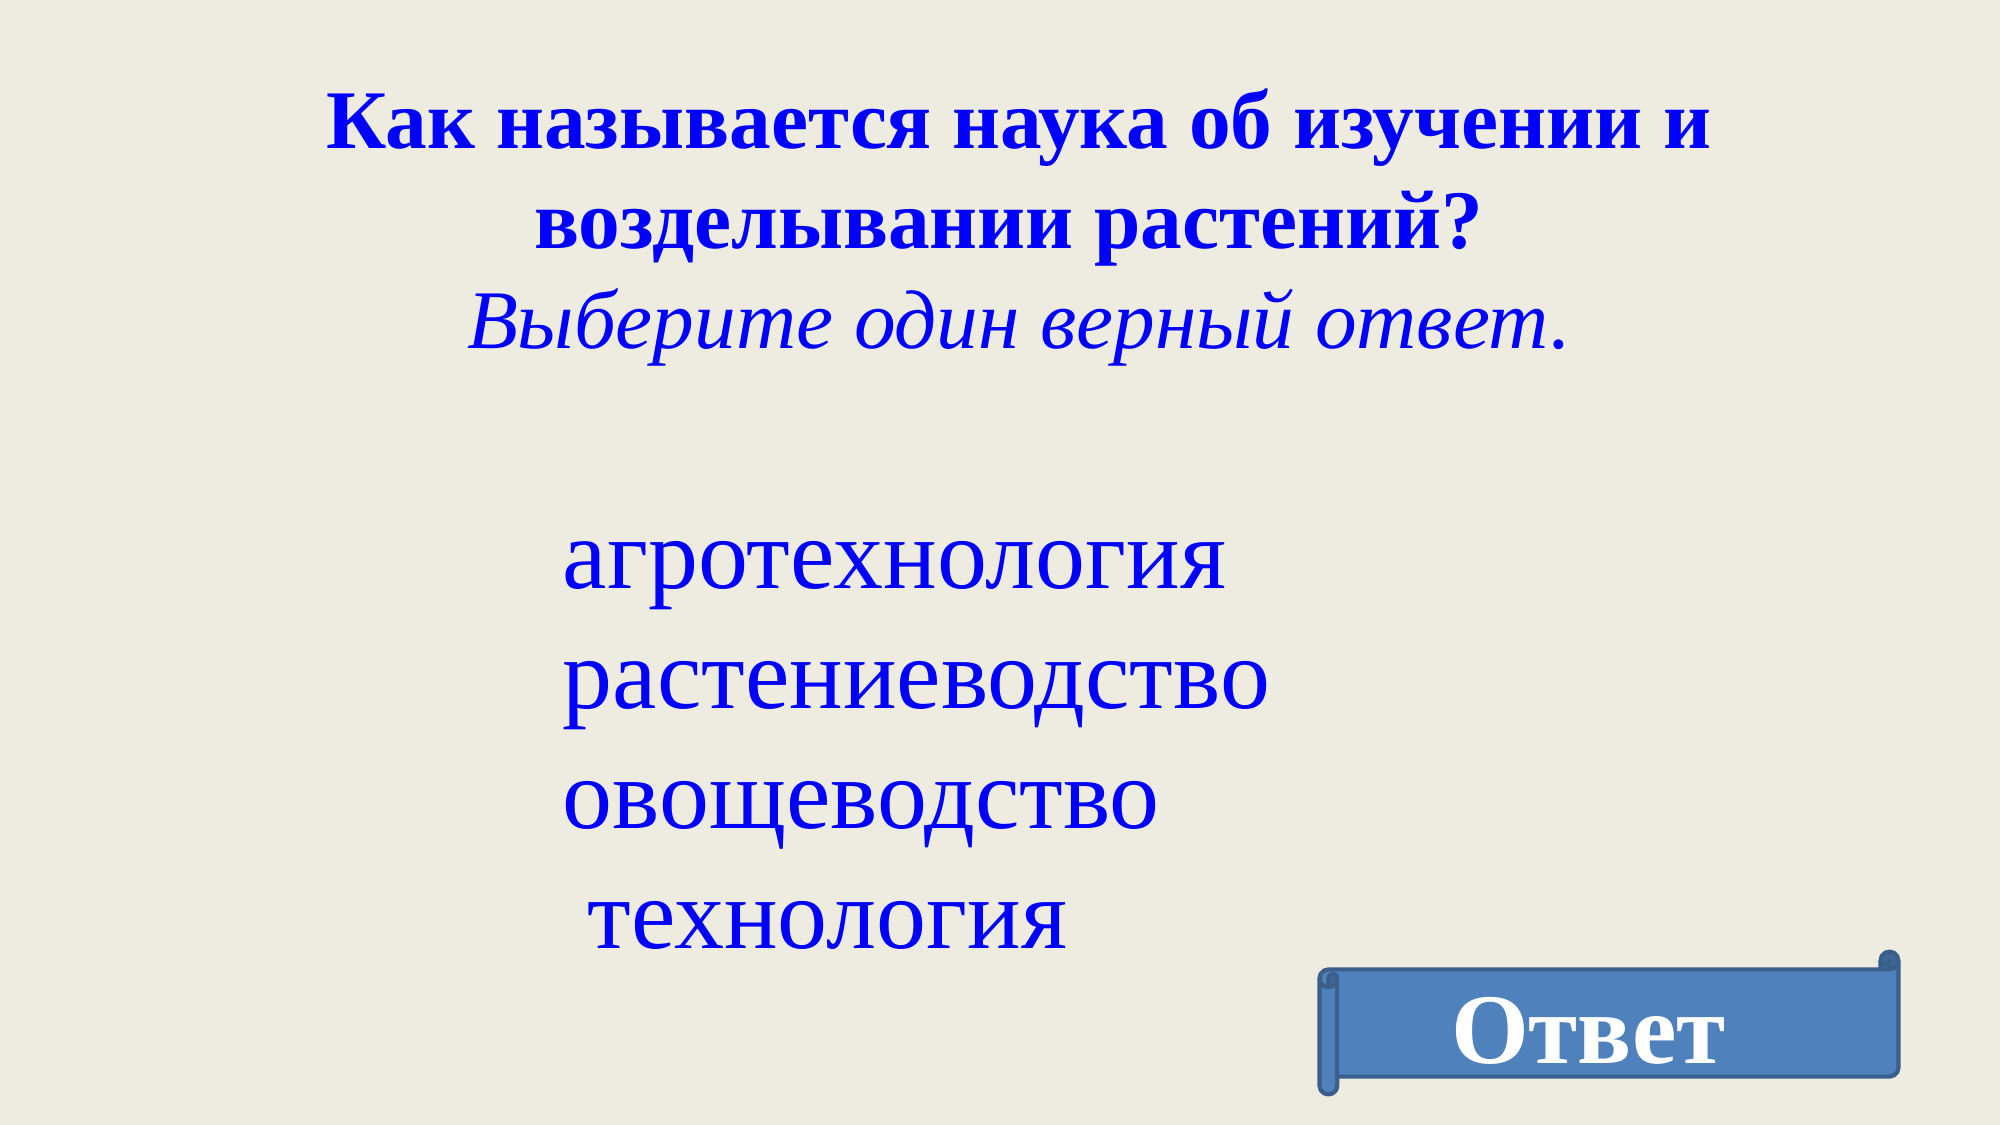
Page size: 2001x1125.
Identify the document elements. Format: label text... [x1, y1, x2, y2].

text_box Как называется наука об изучении и возделывании растений? Выберите один верный ответ. [88, 57, 1951, 373]
text_box агротехнология растениеводство овощеводство технология [547, 481, 1287, 977]
text_box Ответ [1317, 949, 1901, 1097]
